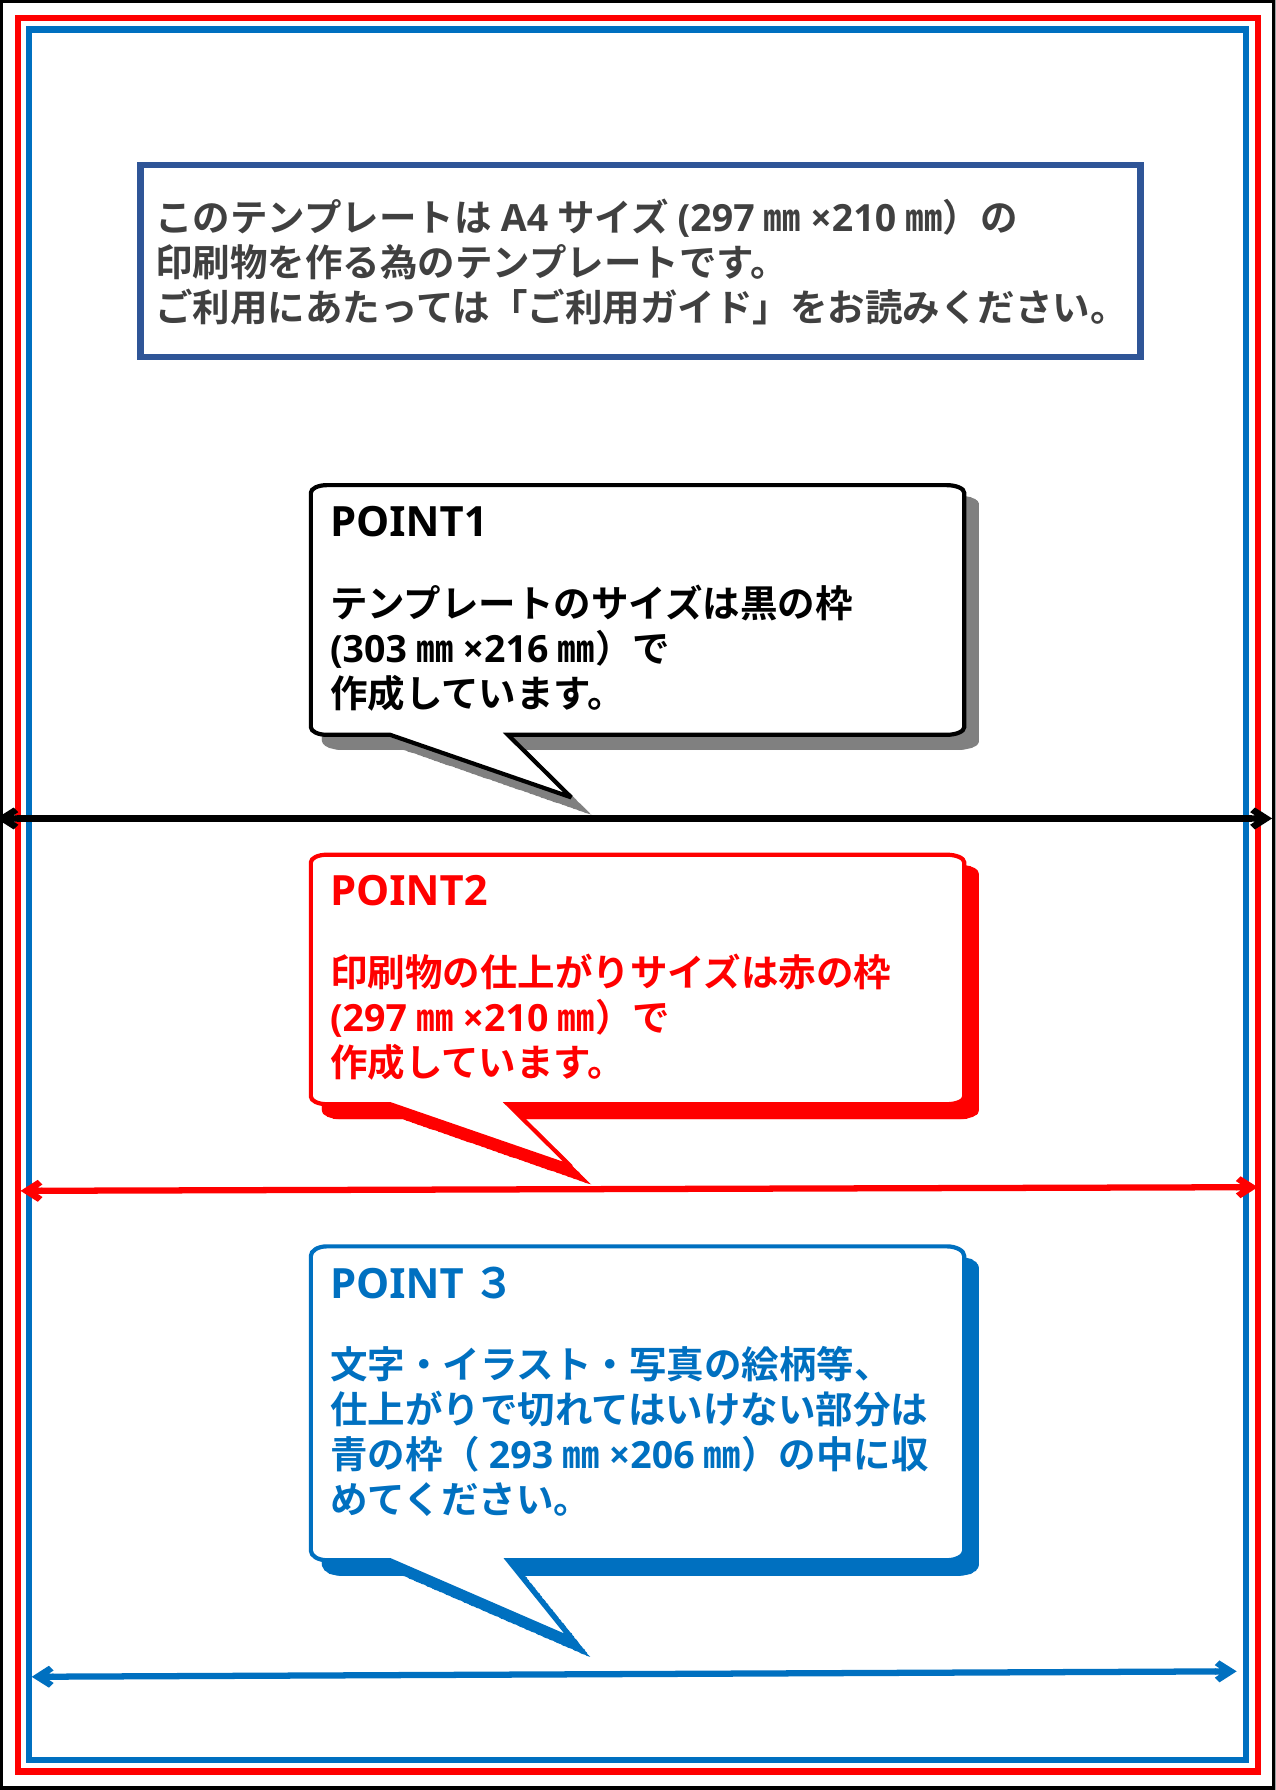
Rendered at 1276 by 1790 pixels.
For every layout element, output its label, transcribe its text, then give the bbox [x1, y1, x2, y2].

text_box [28, 28, 1247, 815]
text_box [28, 822, 1247, 1187]
text_box POINT1 テンプレートのサイズは黒の枠 (303㎜×216㎜）で 作成しています。 [310, 485, 965, 798]
text_box このテンプレートはA4サイズ(297㎜×210㎜）の 印刷物を作る為のテンプレートです。 ご利用にあたっては「ご利用ガイド」をお読みください。 [140, 164, 1142, 358]
text_box [17, 822, 1259, 1773]
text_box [20, 1187, 1258, 1191]
text_box [17, 17, 1259, 815]
text_box [28, 1191, 1247, 1761]
text_box POINT2 印刷物の仕上がりサイズは赤の枠(297㎜×210㎜）で 作成しています。 [310, 854, 965, 1167]
text_box [0, 0, 1276, 1790]
text_box POINT３ 文字・イラスト・写真の絵柄等、 仕上がりで切れてはいけない部分は 青の枠（293㎜×206㎜）の中に収めてください。 [310, 1246, 965, 1639]
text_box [31, 1671, 1237, 1677]
